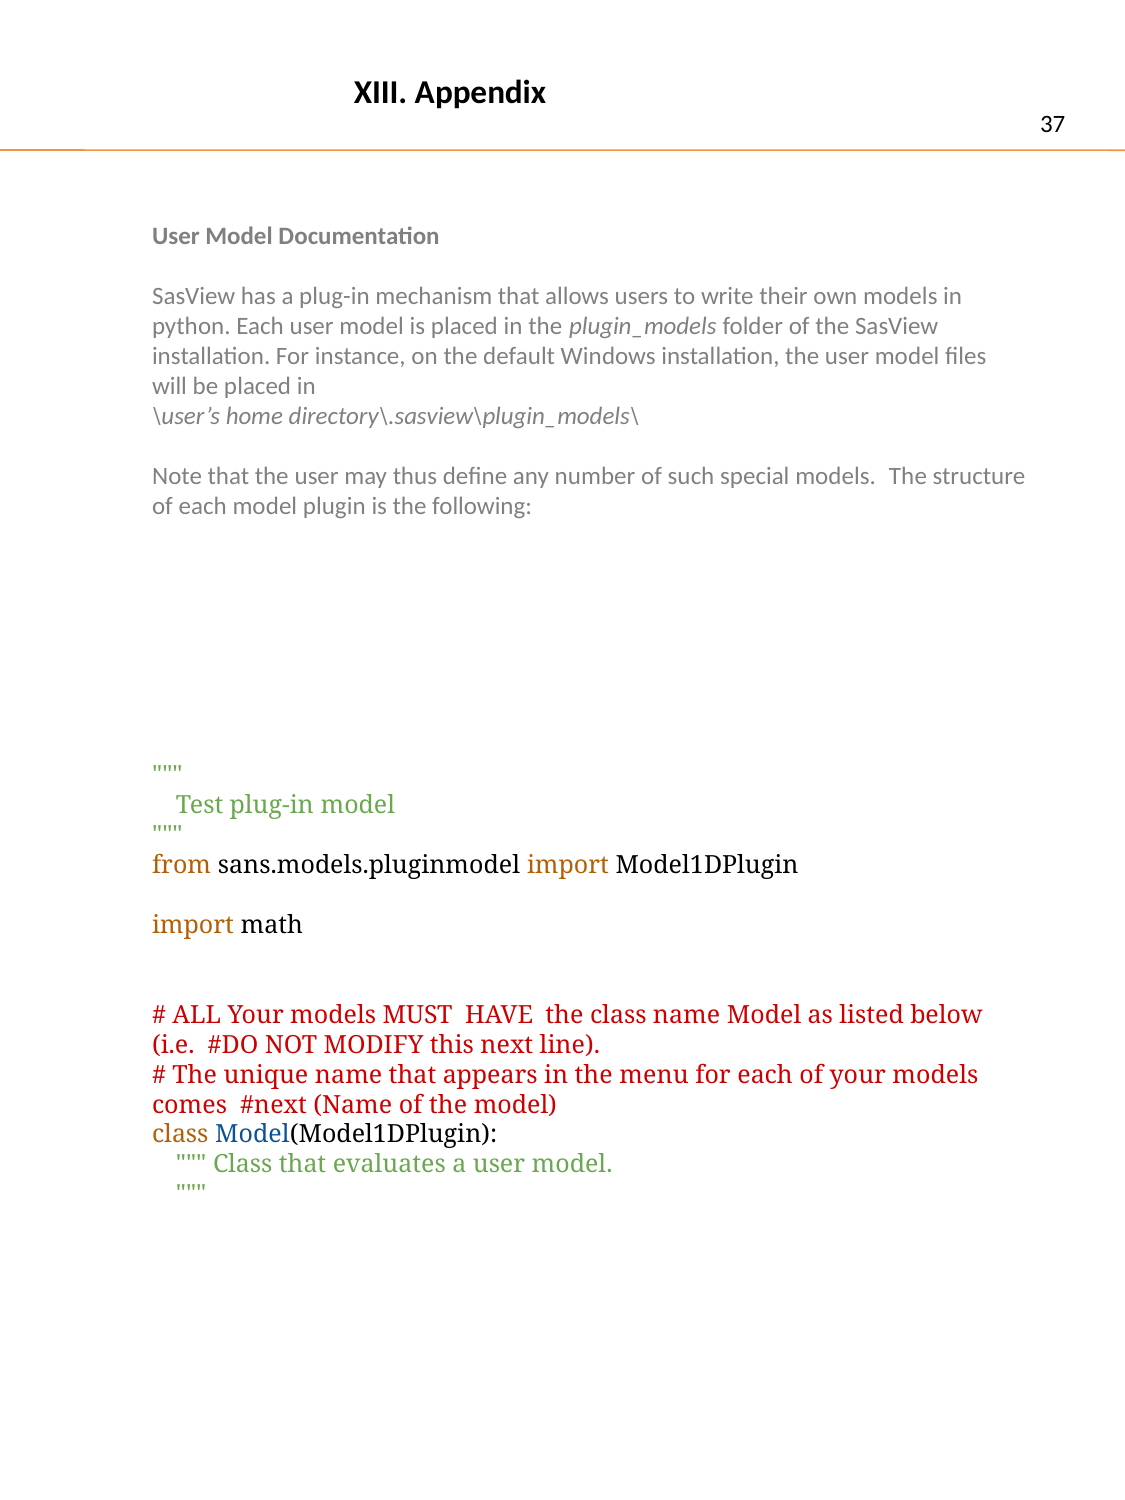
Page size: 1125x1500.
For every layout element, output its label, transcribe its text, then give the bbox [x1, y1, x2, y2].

text_box 37 [1025, 99, 1081, 145]
text_box XIII. Appendix [339, 62, 562, 118]
text_box User Model Documentation SasView has a plug-in mechanism that allows users to write their own models in python. Each user model is placed in the plugin_models folder of the SasView installation. For instance, on the default Windows installation, the user model files will be placed in \user’s home directory\.sasview\plugin_models\ Note that the user may thus define any number of such special models. The structure of each model plugin is the following: """ Test plug-in model """ from sans.models.pluginmodel import Model1DPlugin import math # ALL Your models MUST HAVE the class name Model as listed below (i.e. #DO NOT MODIFY this next line). # The unique name that appears in the menu for each of your models comes #next (Name of the model) class Model(Model1DPlugin): """ Class that evaluates a user model. """ [137, 212, 1044, 1246]
